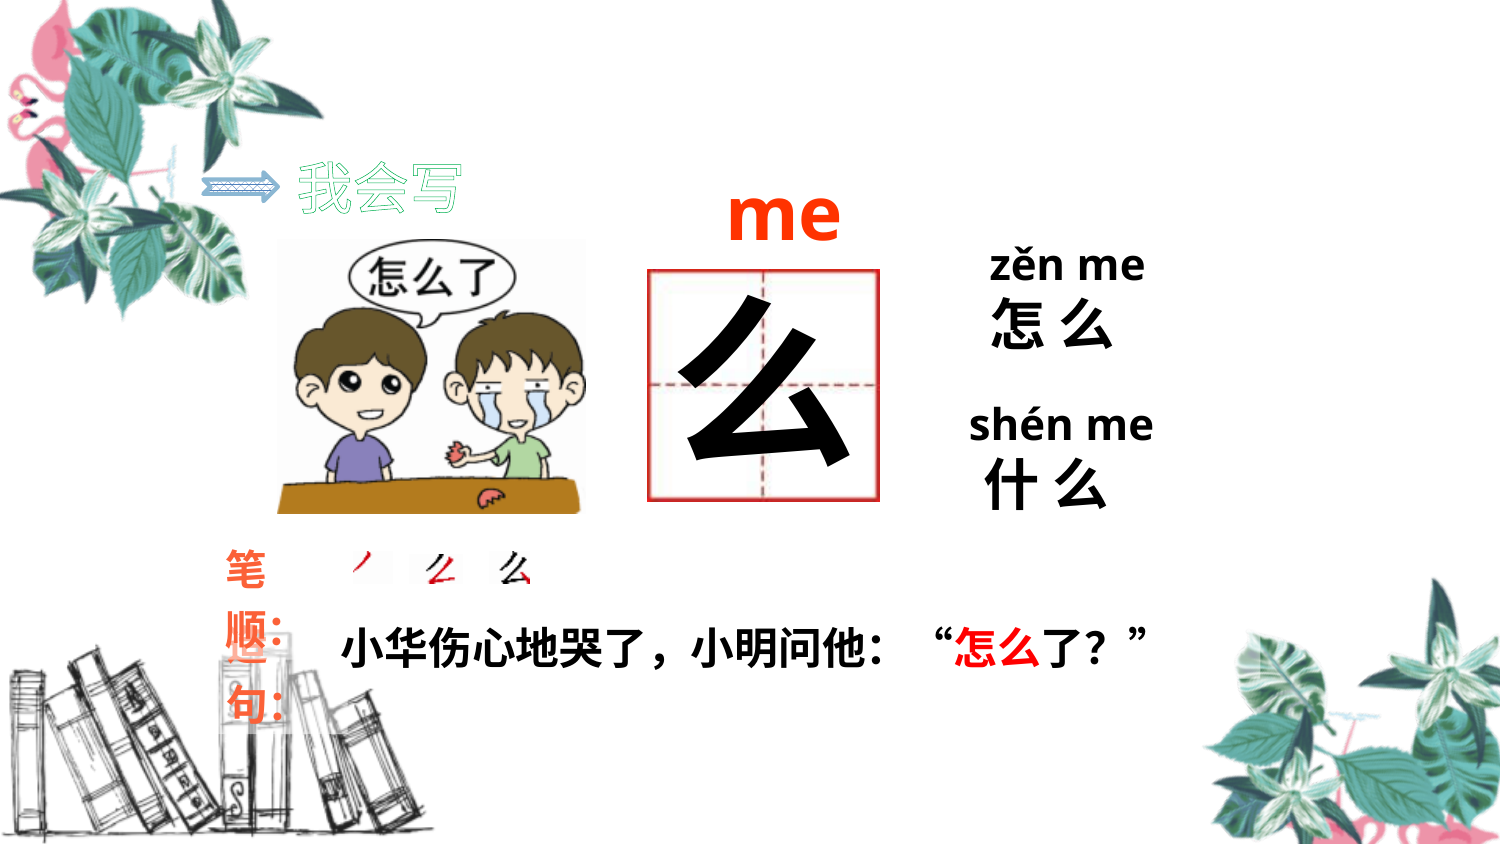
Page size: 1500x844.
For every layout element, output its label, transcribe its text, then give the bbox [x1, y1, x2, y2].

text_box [646, 258, 880, 502]
picture [1107, 484, 1500, 844]
text_box 我会写 [285, 146, 477, 226]
picture [353, 551, 393, 590]
text_box shén me 什 么 [946, 391, 1166, 523]
picture [409, 554, 464, 591]
picture [0, 0, 586, 514]
text_box zěn me 怎 么 [978, 231, 1158, 363]
text_box 笔顺： [214, 528, 347, 660]
picture [489, 545, 531, 584]
text_box me [713, 159, 855, 257]
text_box 造句： [214, 660, 348, 735]
text_box 小华伤心地哭了，小明问他：“怎么了？” [329, 604, 1261, 679]
picture [0, 612, 453, 844]
text_box [201, 170, 281, 204]
